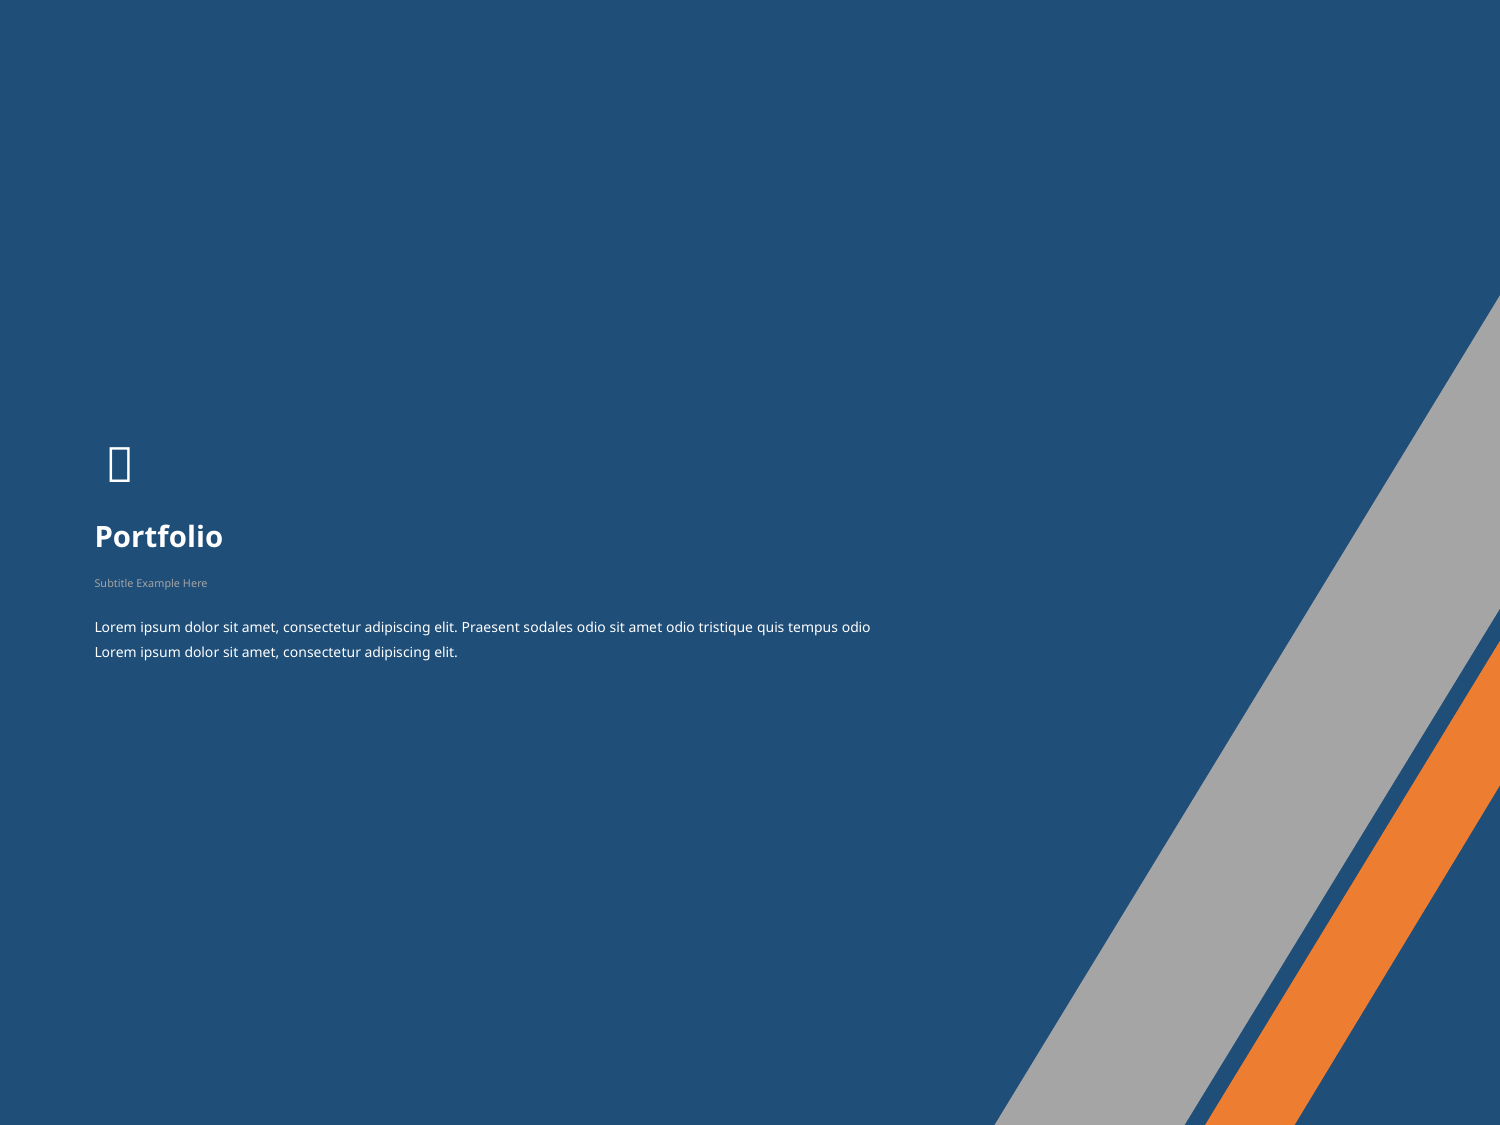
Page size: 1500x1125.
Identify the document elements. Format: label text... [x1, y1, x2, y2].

list  [94, 411, 204, 503]
list Subtitle Example Here [94, 569, 529, 598]
list Lorem ipsum dolor sit amet, consectetur adipiscing elit. Praesent sodales odio sit amet odio tristique quis tempus odio Lorem ipsum dolor sit amet, consectetur adipiscing elit. [94, 602, 882, 740]
list Portfolio [94, 509, 529, 563]
